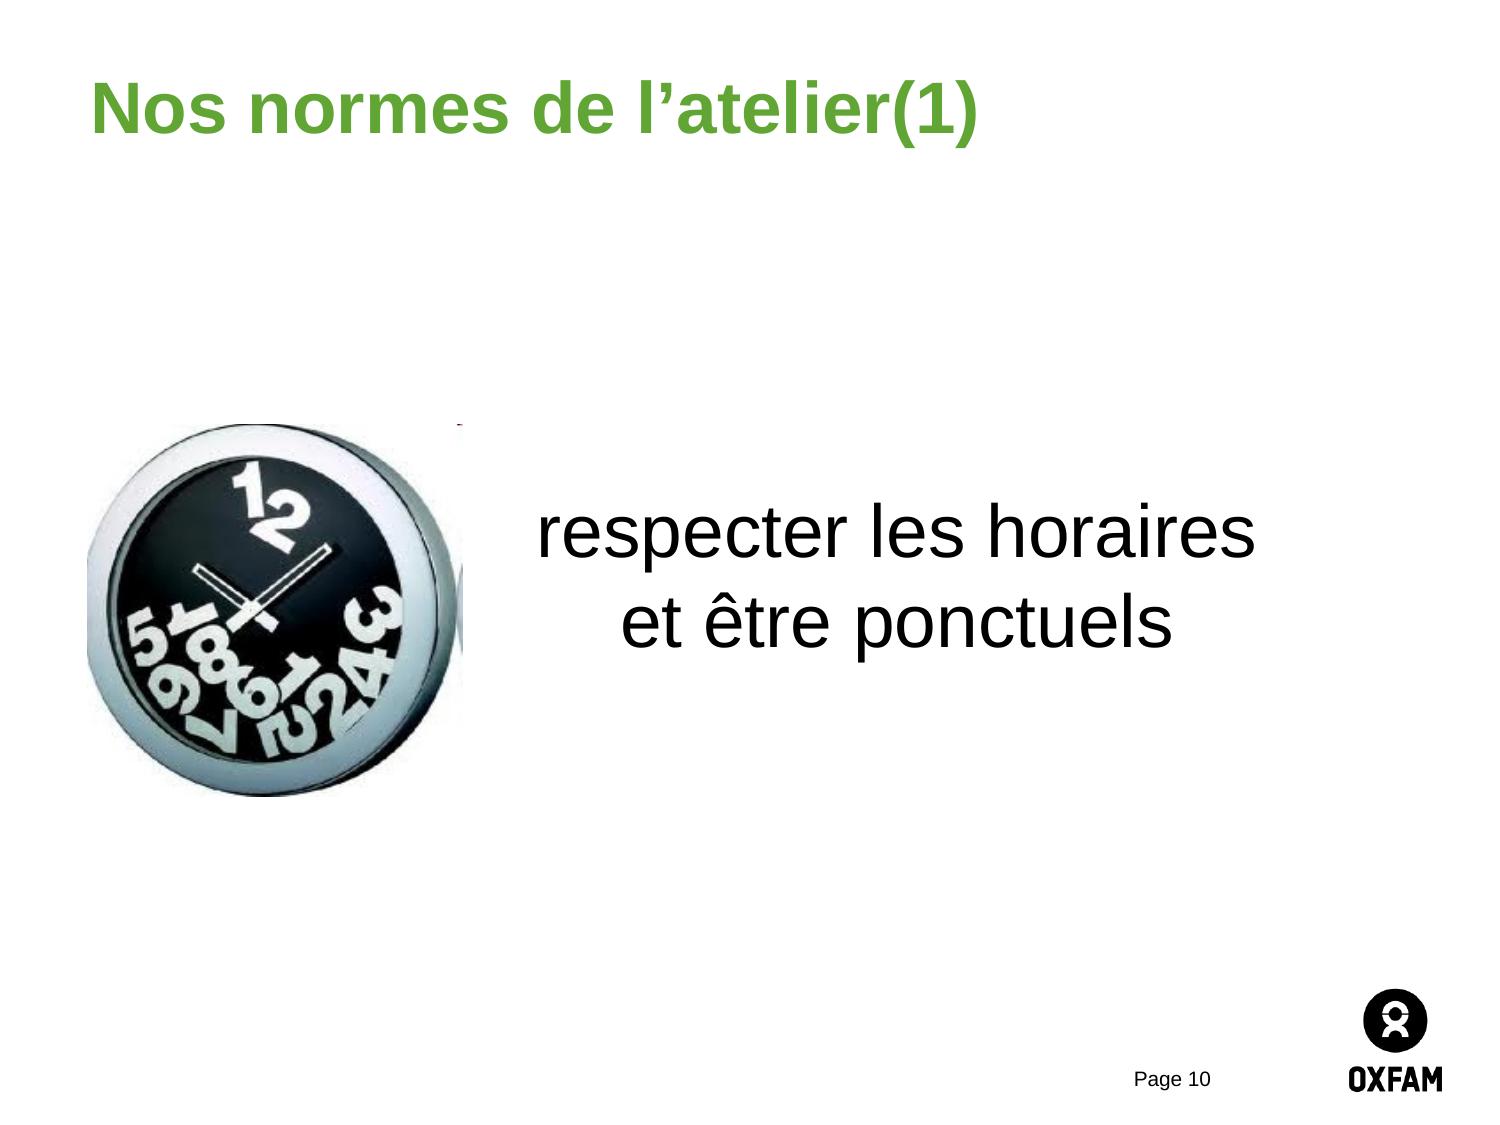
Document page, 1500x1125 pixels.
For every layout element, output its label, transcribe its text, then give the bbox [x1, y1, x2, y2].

title Nos normes de l’atelier(1) [74, 44, 1426, 164]
list respecter les horaires et être ponctuels [237, 474, 1313, 926]
picture [1345, 985, 1445, 1095]
picture [87, 424, 463, 798]
